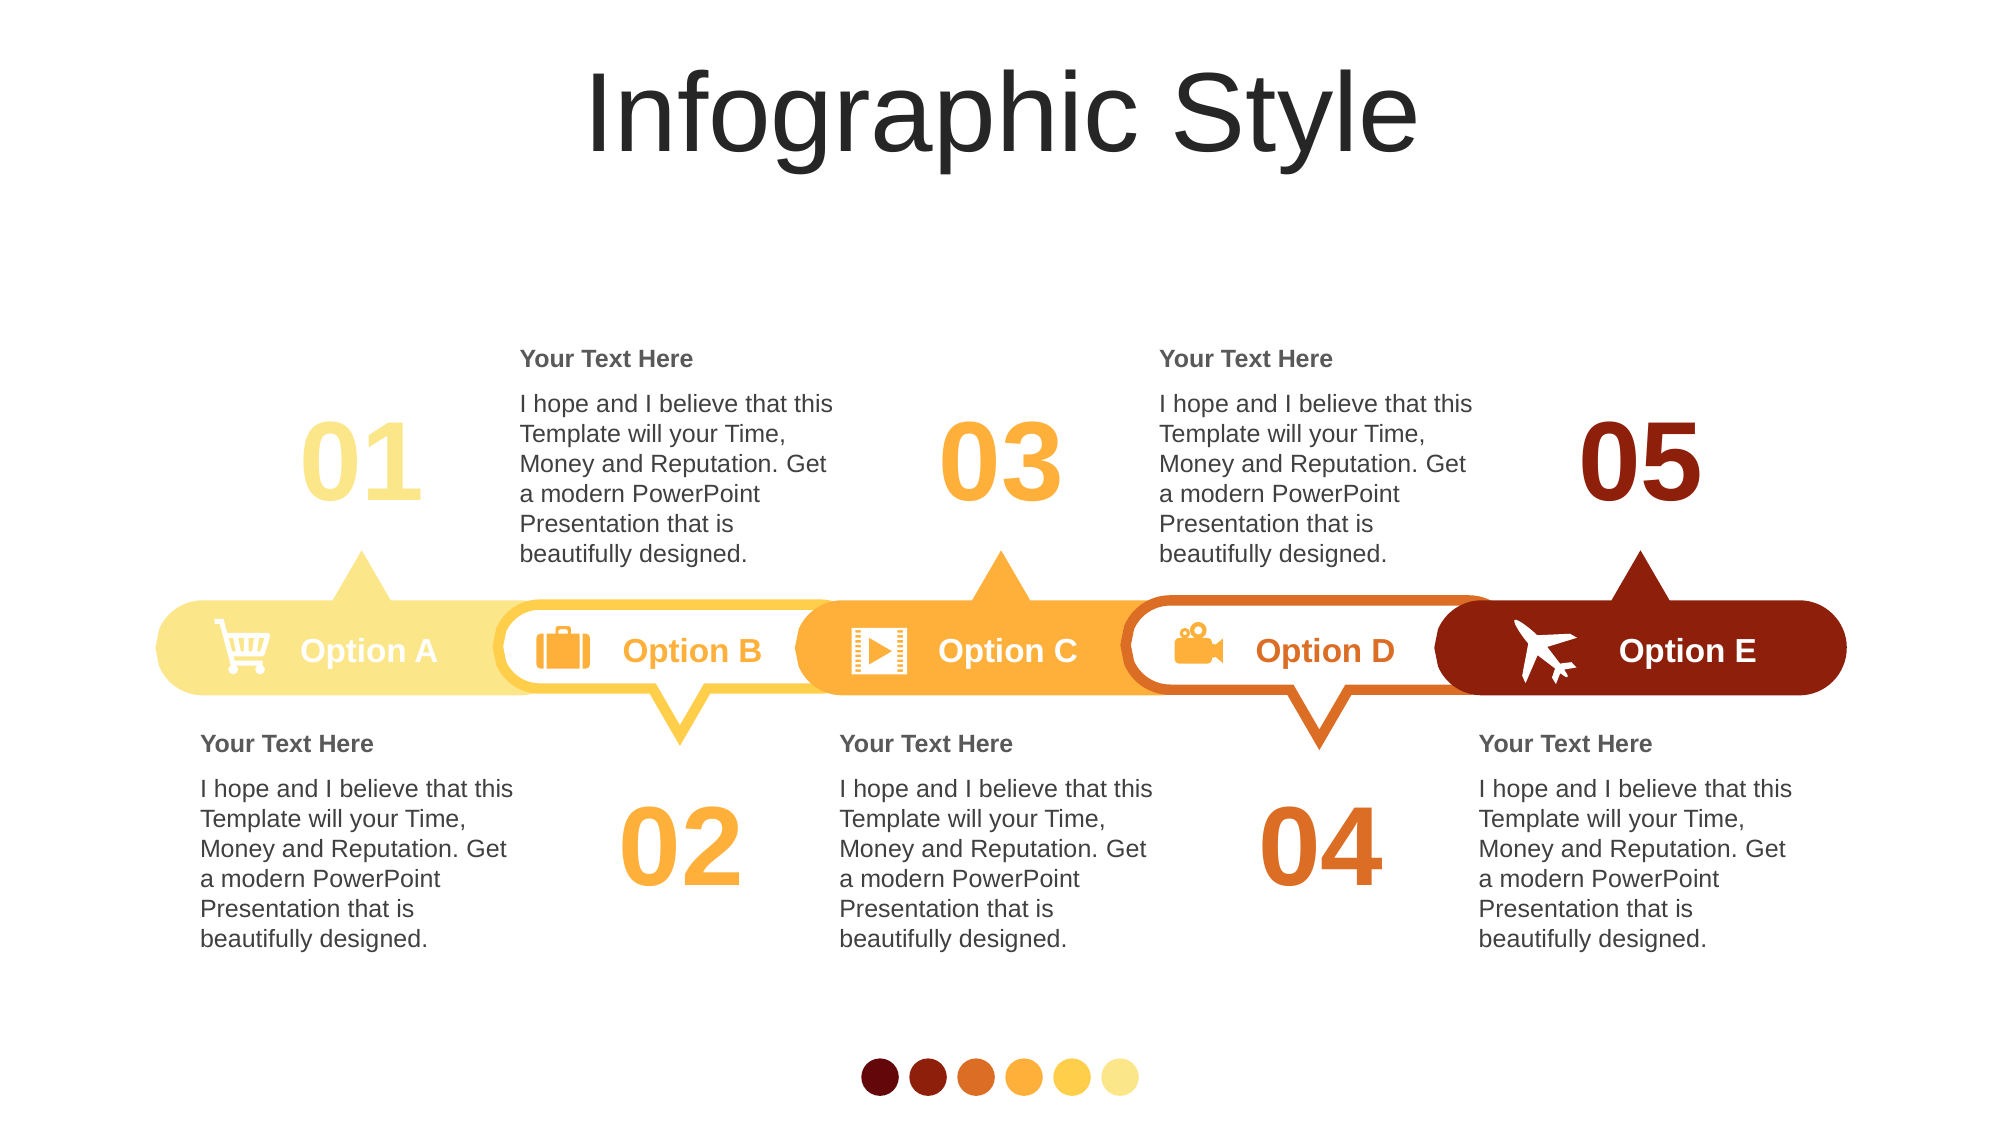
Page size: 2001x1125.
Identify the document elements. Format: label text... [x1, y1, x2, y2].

text_box 04 [1237, 765, 1405, 915]
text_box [155, 550, 1847, 740]
list Infographic Style [53, 55, 1952, 175]
text_box 01 [278, 380, 446, 530]
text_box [824, 719, 1178, 963]
text_box 05 [1557, 380, 1724, 530]
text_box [1144, 334, 1498, 578]
text_box 02 [598, 765, 765, 915]
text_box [1464, 719, 1818, 963]
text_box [504, 334, 858, 578]
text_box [185, 719, 539, 963]
text_box 03 [917, 380, 1085, 530]
